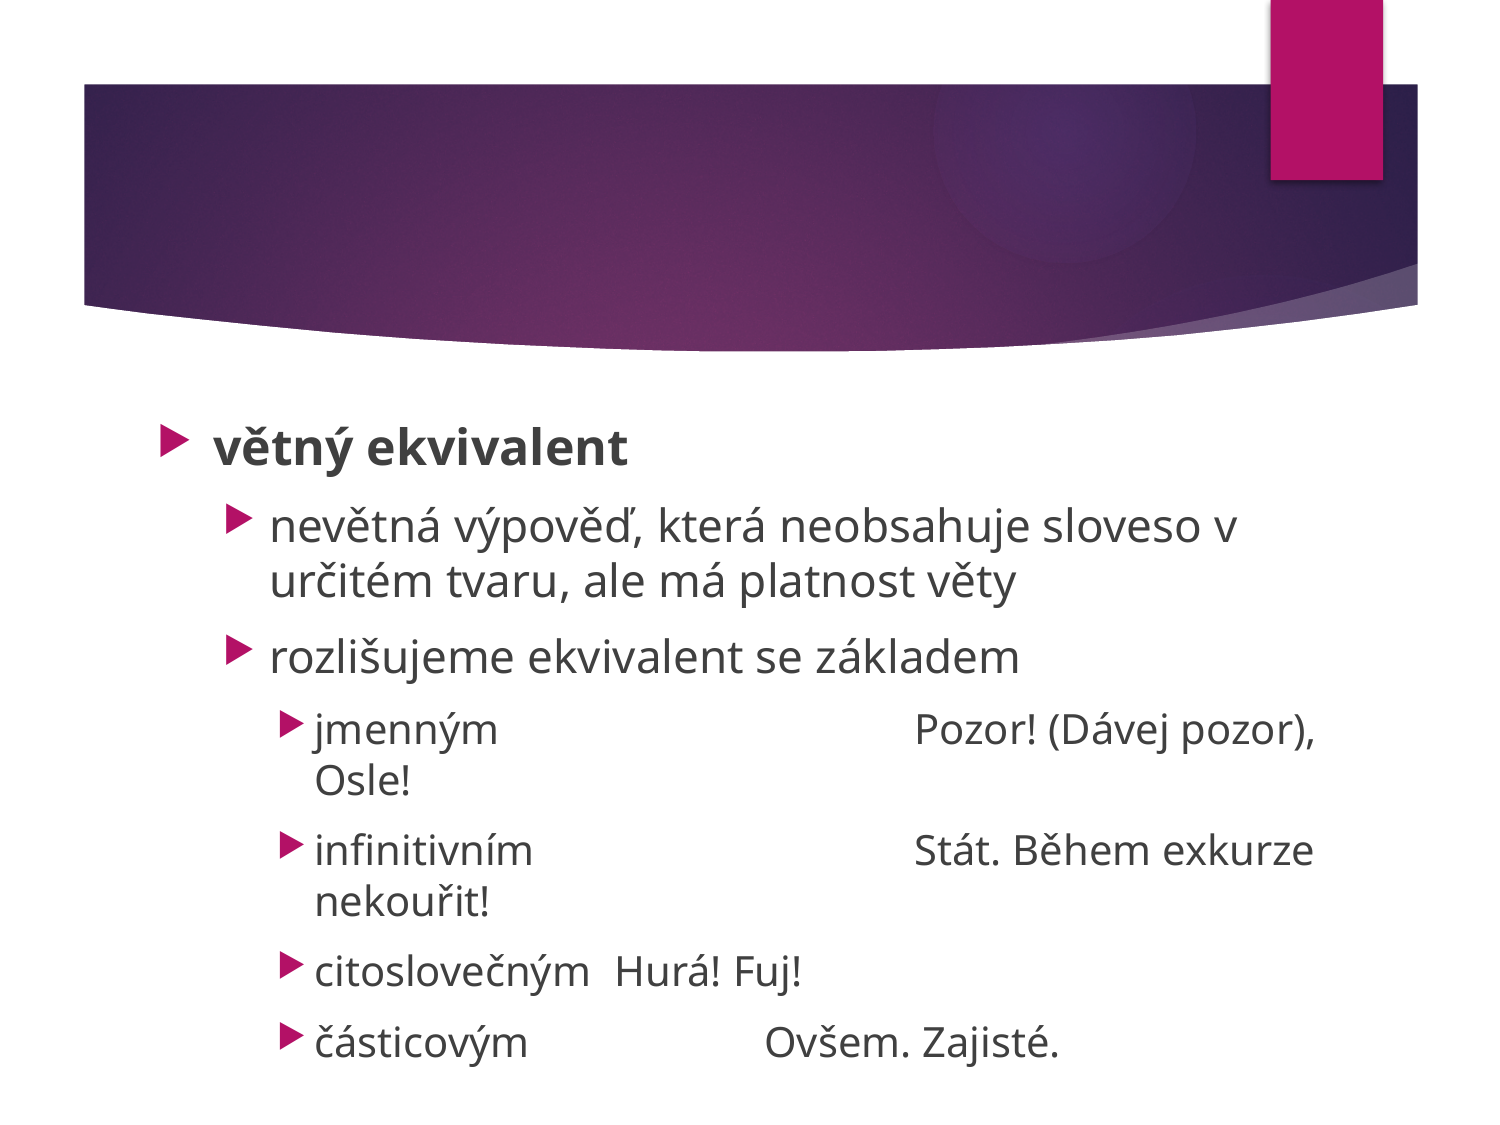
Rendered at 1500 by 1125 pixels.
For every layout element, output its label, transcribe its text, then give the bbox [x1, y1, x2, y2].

list větný ekvivalent nevětná výpověď, která neobsahuje sloveso v určitém tvaru, ale má platnost věty rozlišujeme ekvivalent se základem jmenným Pozor! (Dávej pozor), Osle! infinitivním Stát. Během exkurze nekouřit! citoslovečným Hurá! Fuj! částicovým Ovšem. Zajisté. [141, 408, 1418, 1125]
